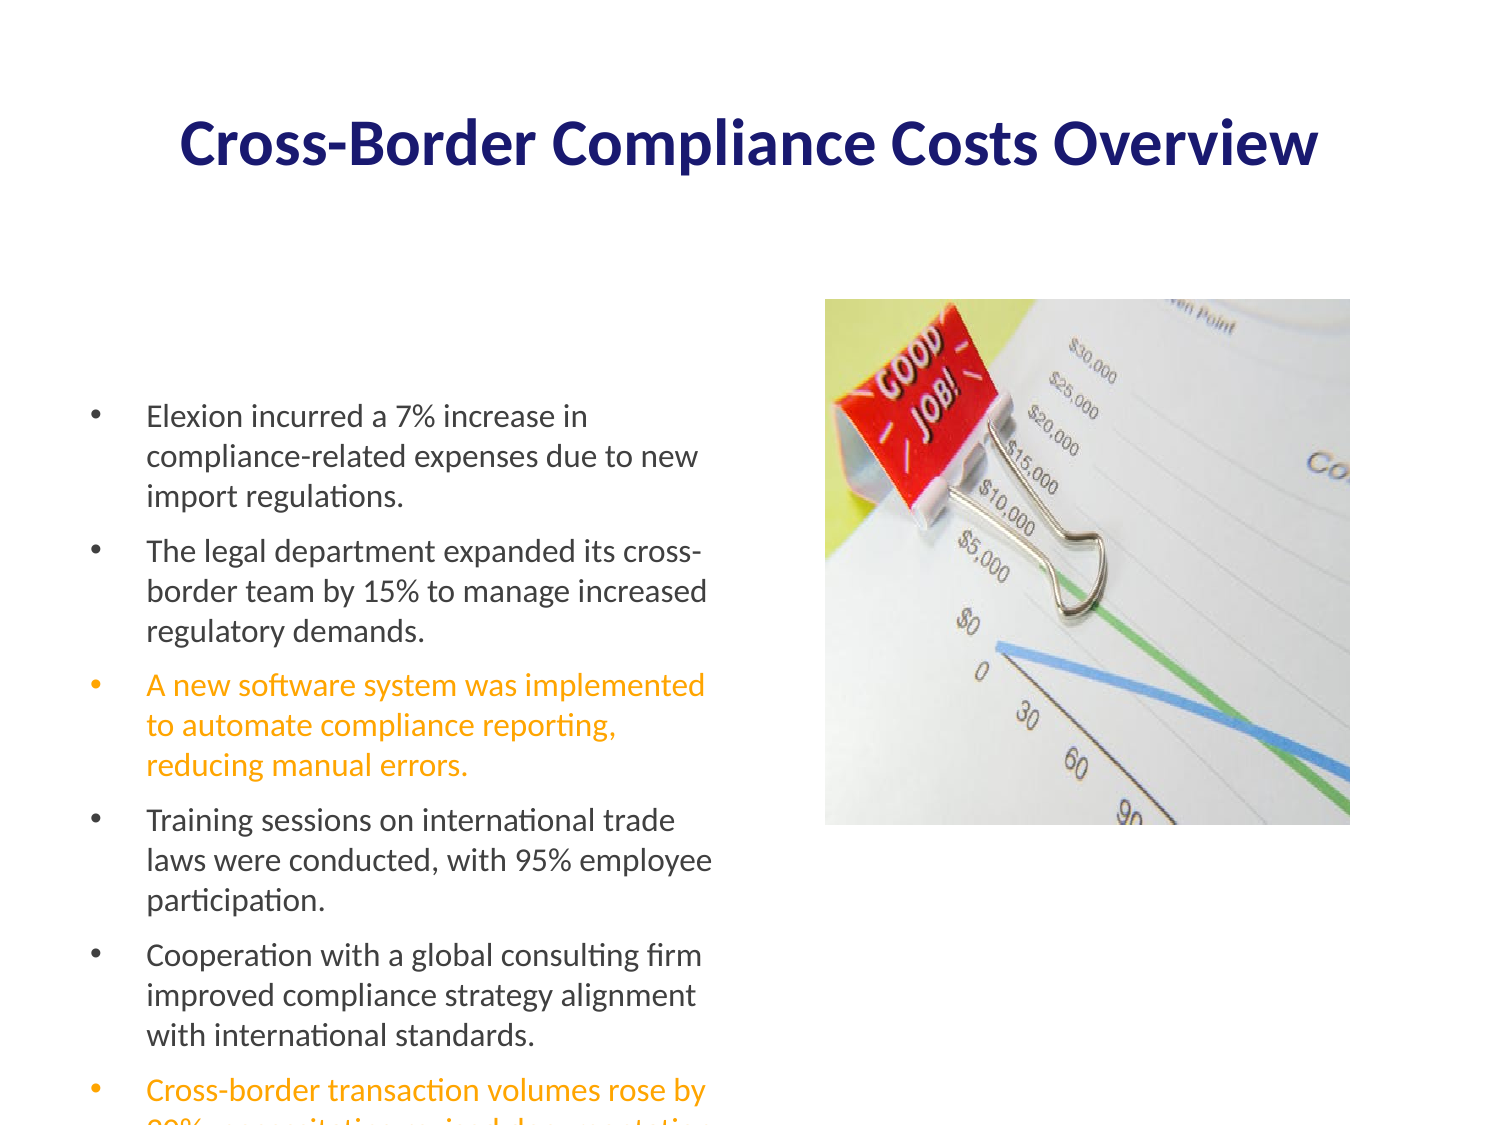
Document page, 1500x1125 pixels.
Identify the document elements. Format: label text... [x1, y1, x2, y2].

picture [824, 299, 1351, 826]
title Cross-Border Compliance Costs Overview [75, 45, 1425, 233]
list Elexion incurred a 7% increase in compliance-related expenses due to new import regulations. The legal department expanded its cross-border team by 15% to manage increased regulatory demands. A new software system was implemented to automate compliance reporting, reducing manual errors. Training sessions on international trade laws were conducted, with 95% employee participation. Cooperation with a global consulting firm improved compliance strategy alignment with international standards. Cross-border transaction volumes rose by 20%, necessitating revised documentation processes. The company maintained a 98% compliance accuracy rate across all international operations. [75, 299, 750, 900]
